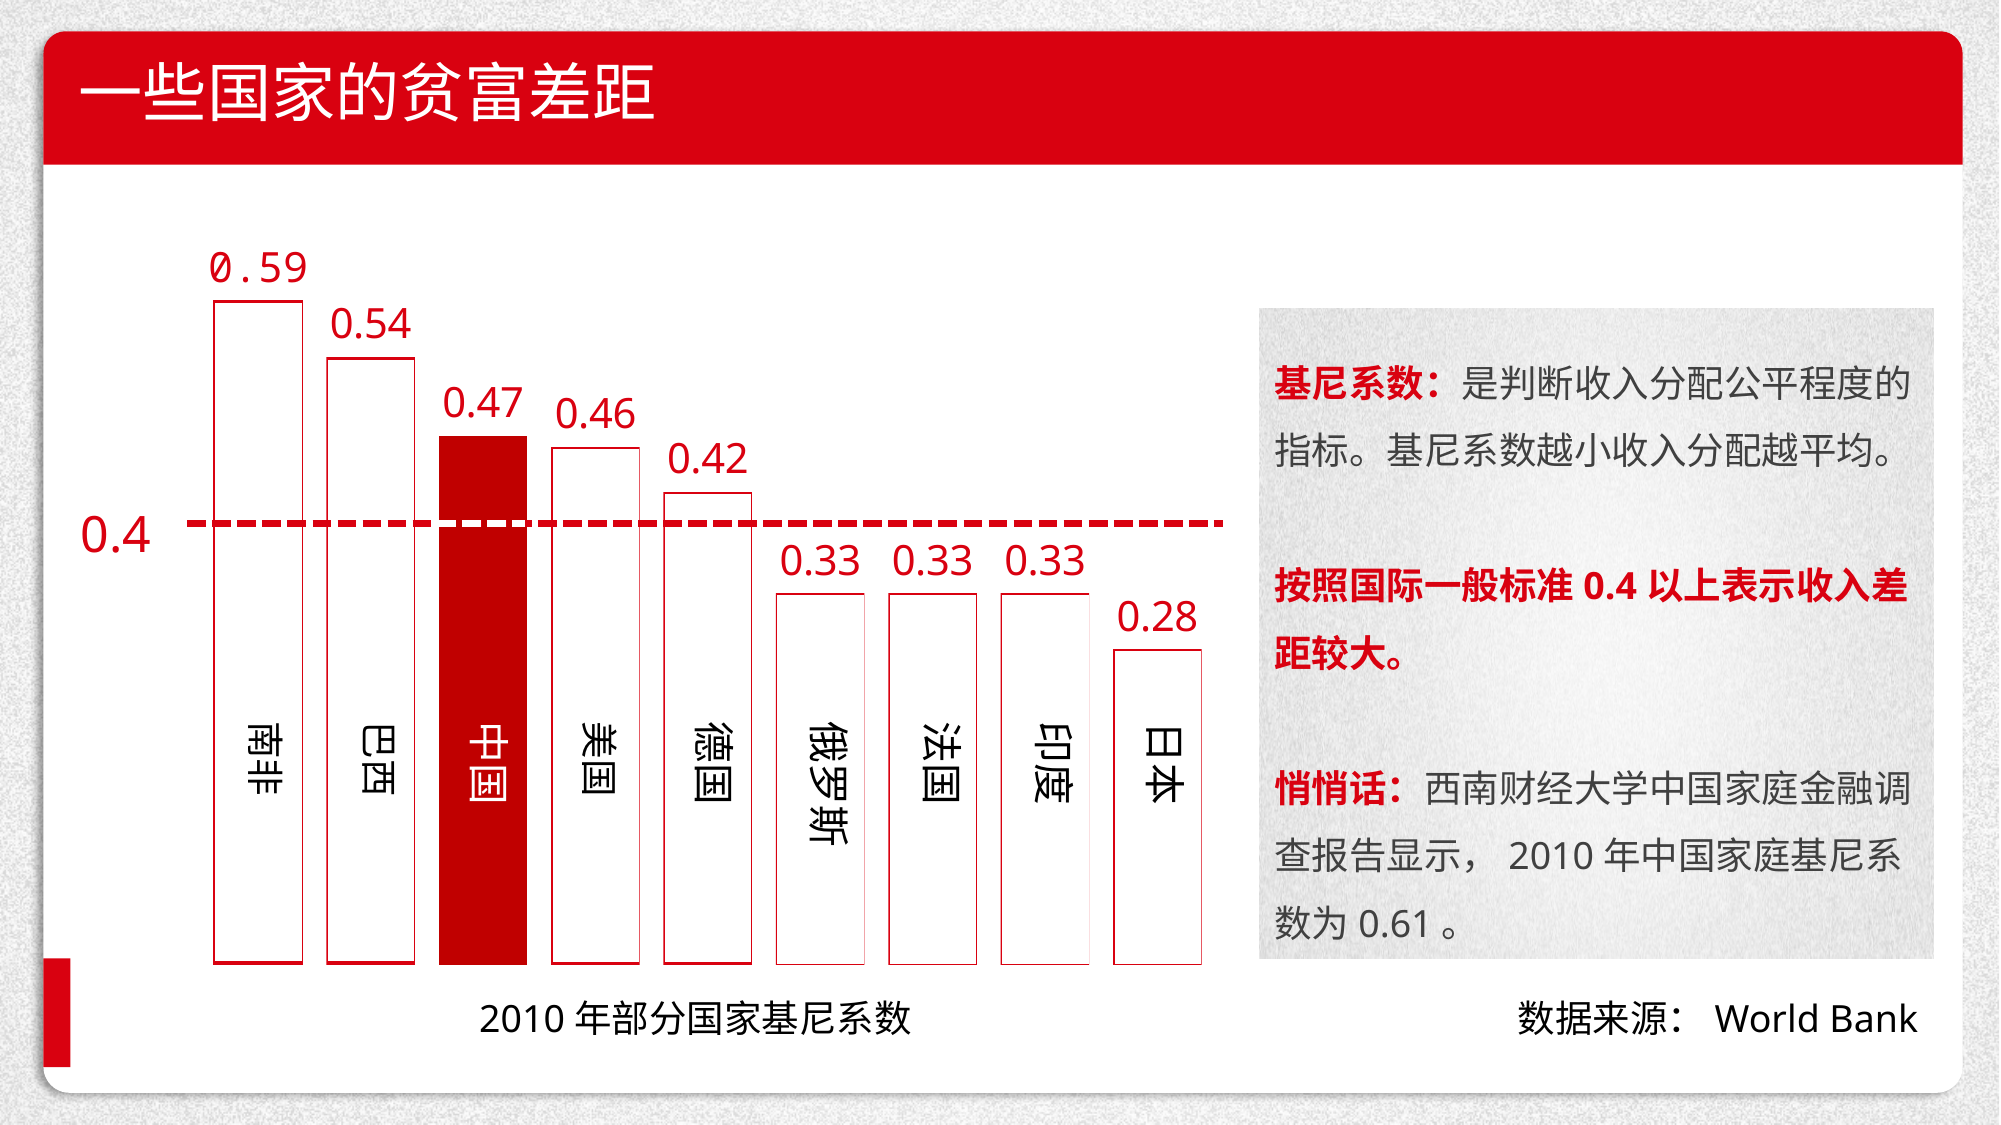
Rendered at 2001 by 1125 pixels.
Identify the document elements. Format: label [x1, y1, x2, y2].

text_box [92, 160, 1324, 982]
picture [0, 0, 2000, 1125]
text_box [1259, 308, 1946, 959]
